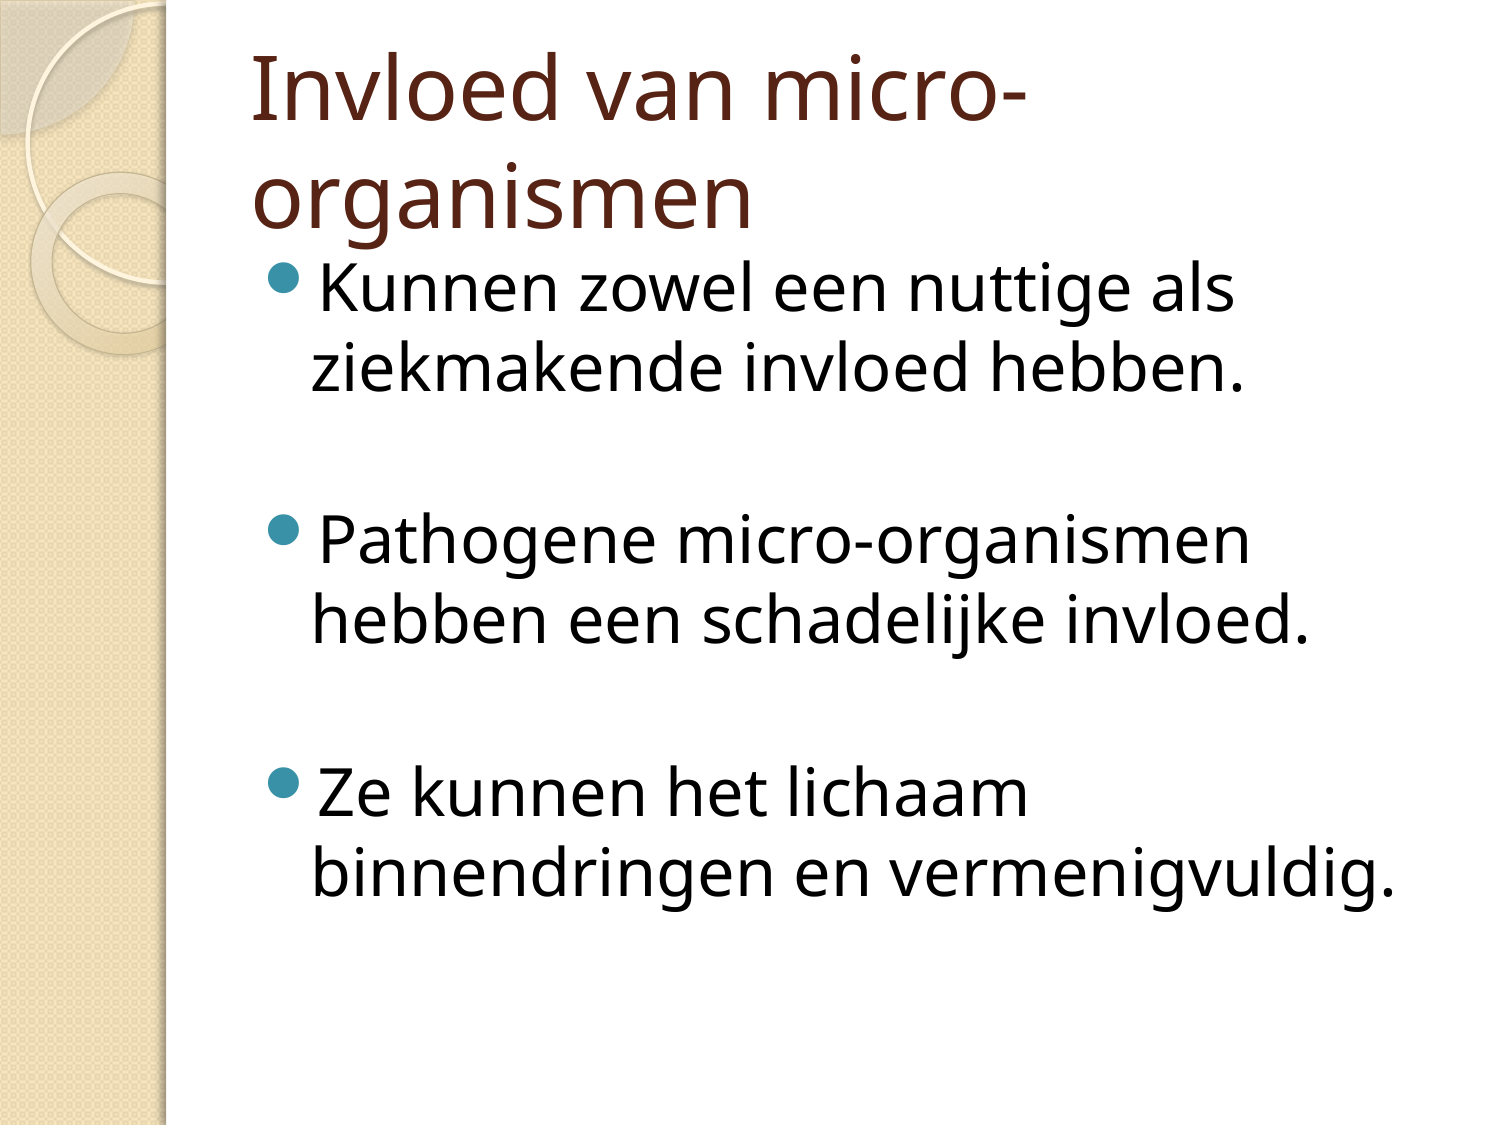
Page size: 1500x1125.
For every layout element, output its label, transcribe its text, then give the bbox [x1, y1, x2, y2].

title Invloed van micro-organismen [235, 45, 1466, 233]
list Kunnen zowel een nuttige als ziekmakende invloed hebben. Pathogene micro-organismen hebben een schadelijke invloed. Ze kunnen het lichaam binnendringen en vermenigvuldig. [235, 237, 1466, 1025]
